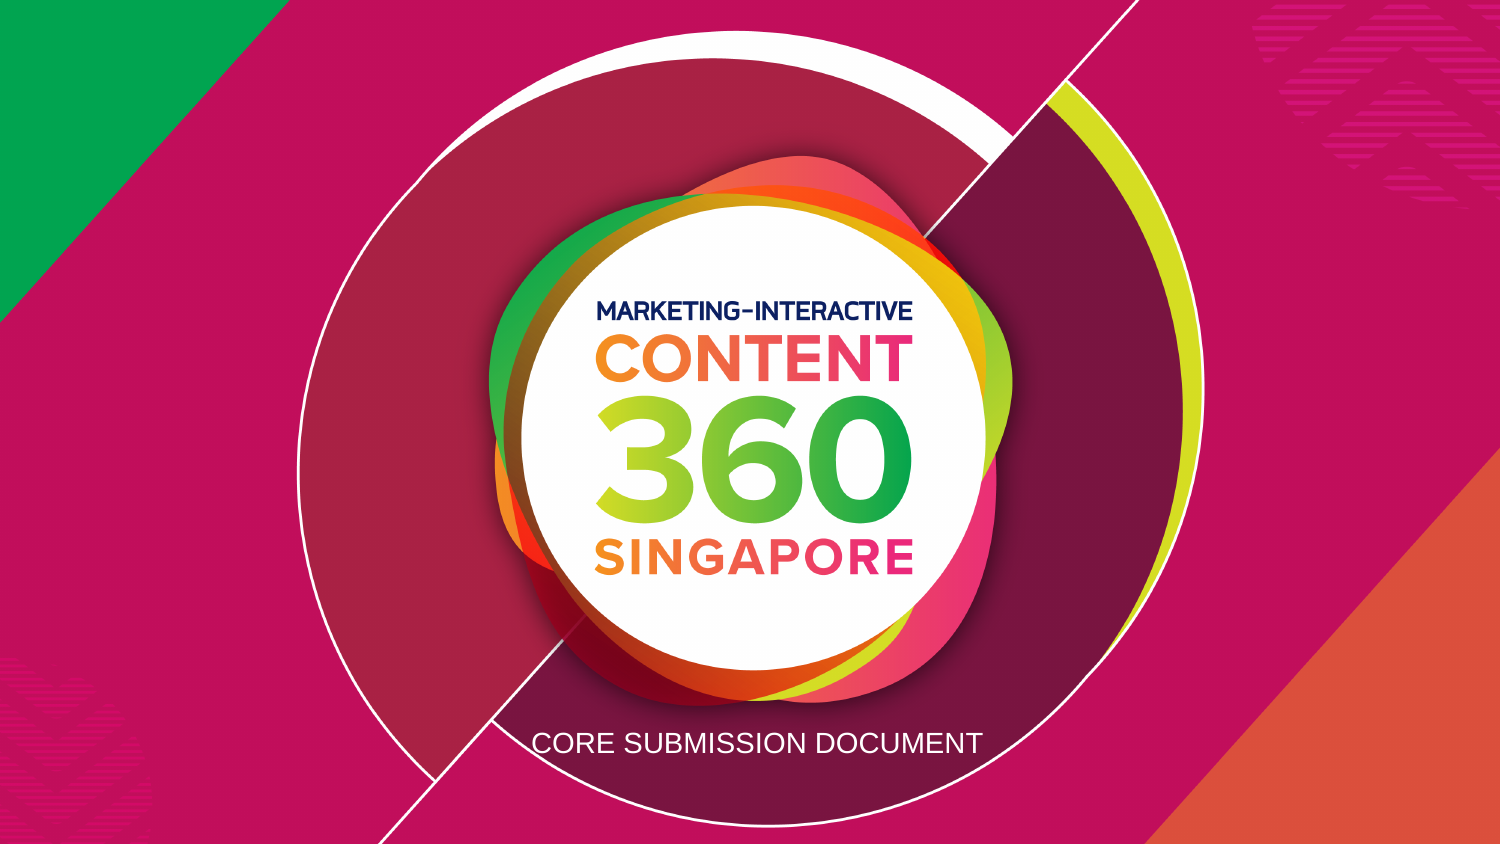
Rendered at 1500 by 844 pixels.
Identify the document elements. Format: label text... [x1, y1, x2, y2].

text_box CORE SUBMISSION DOCUMENT [513, 717, 1001, 767]
picture [0, 0, 1500, 844]
